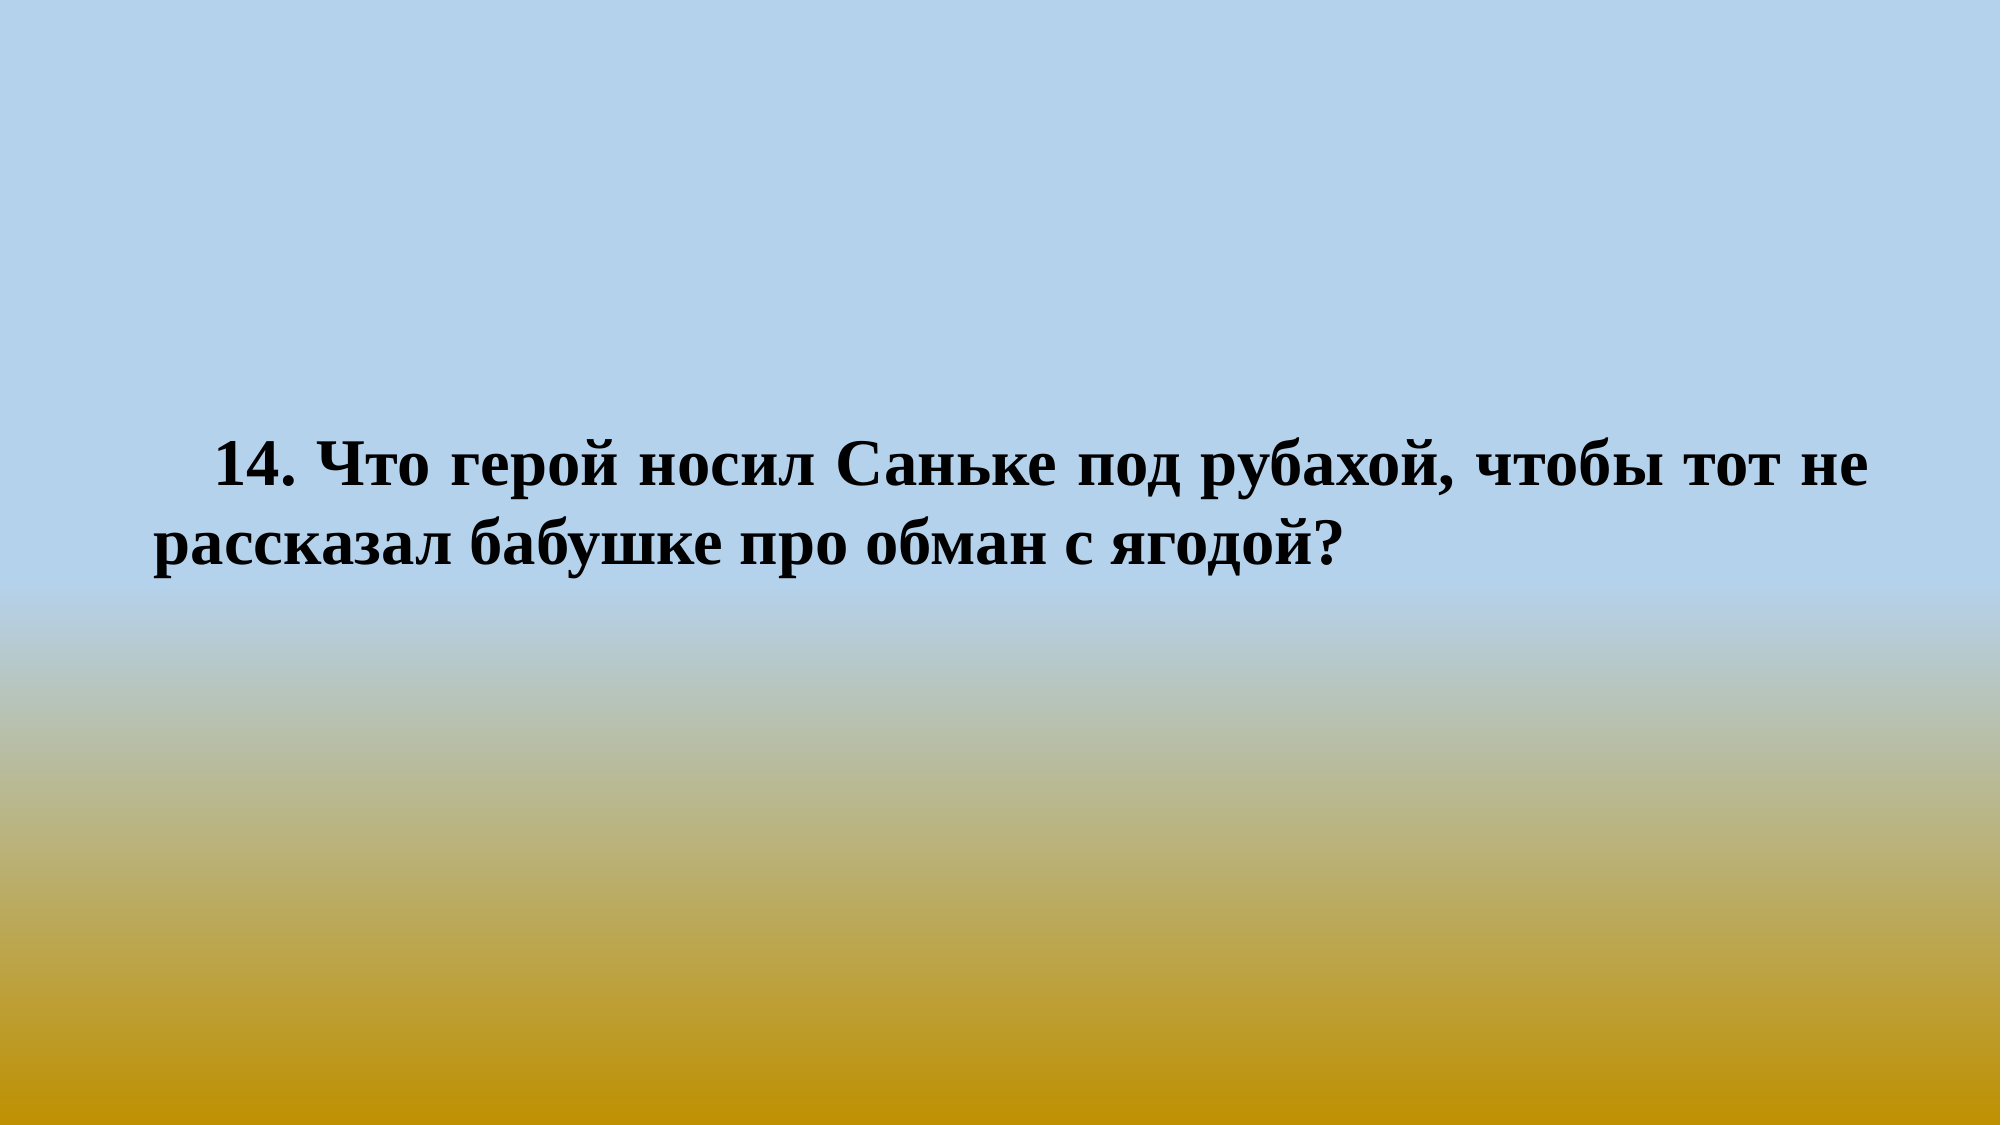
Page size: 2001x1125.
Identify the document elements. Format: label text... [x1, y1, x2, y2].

text_box 14. Что герой носил Саньке под рубахой, чтобы тот не рассказал бабушке про обман с ягодой? [139, 410, 1886, 586]
